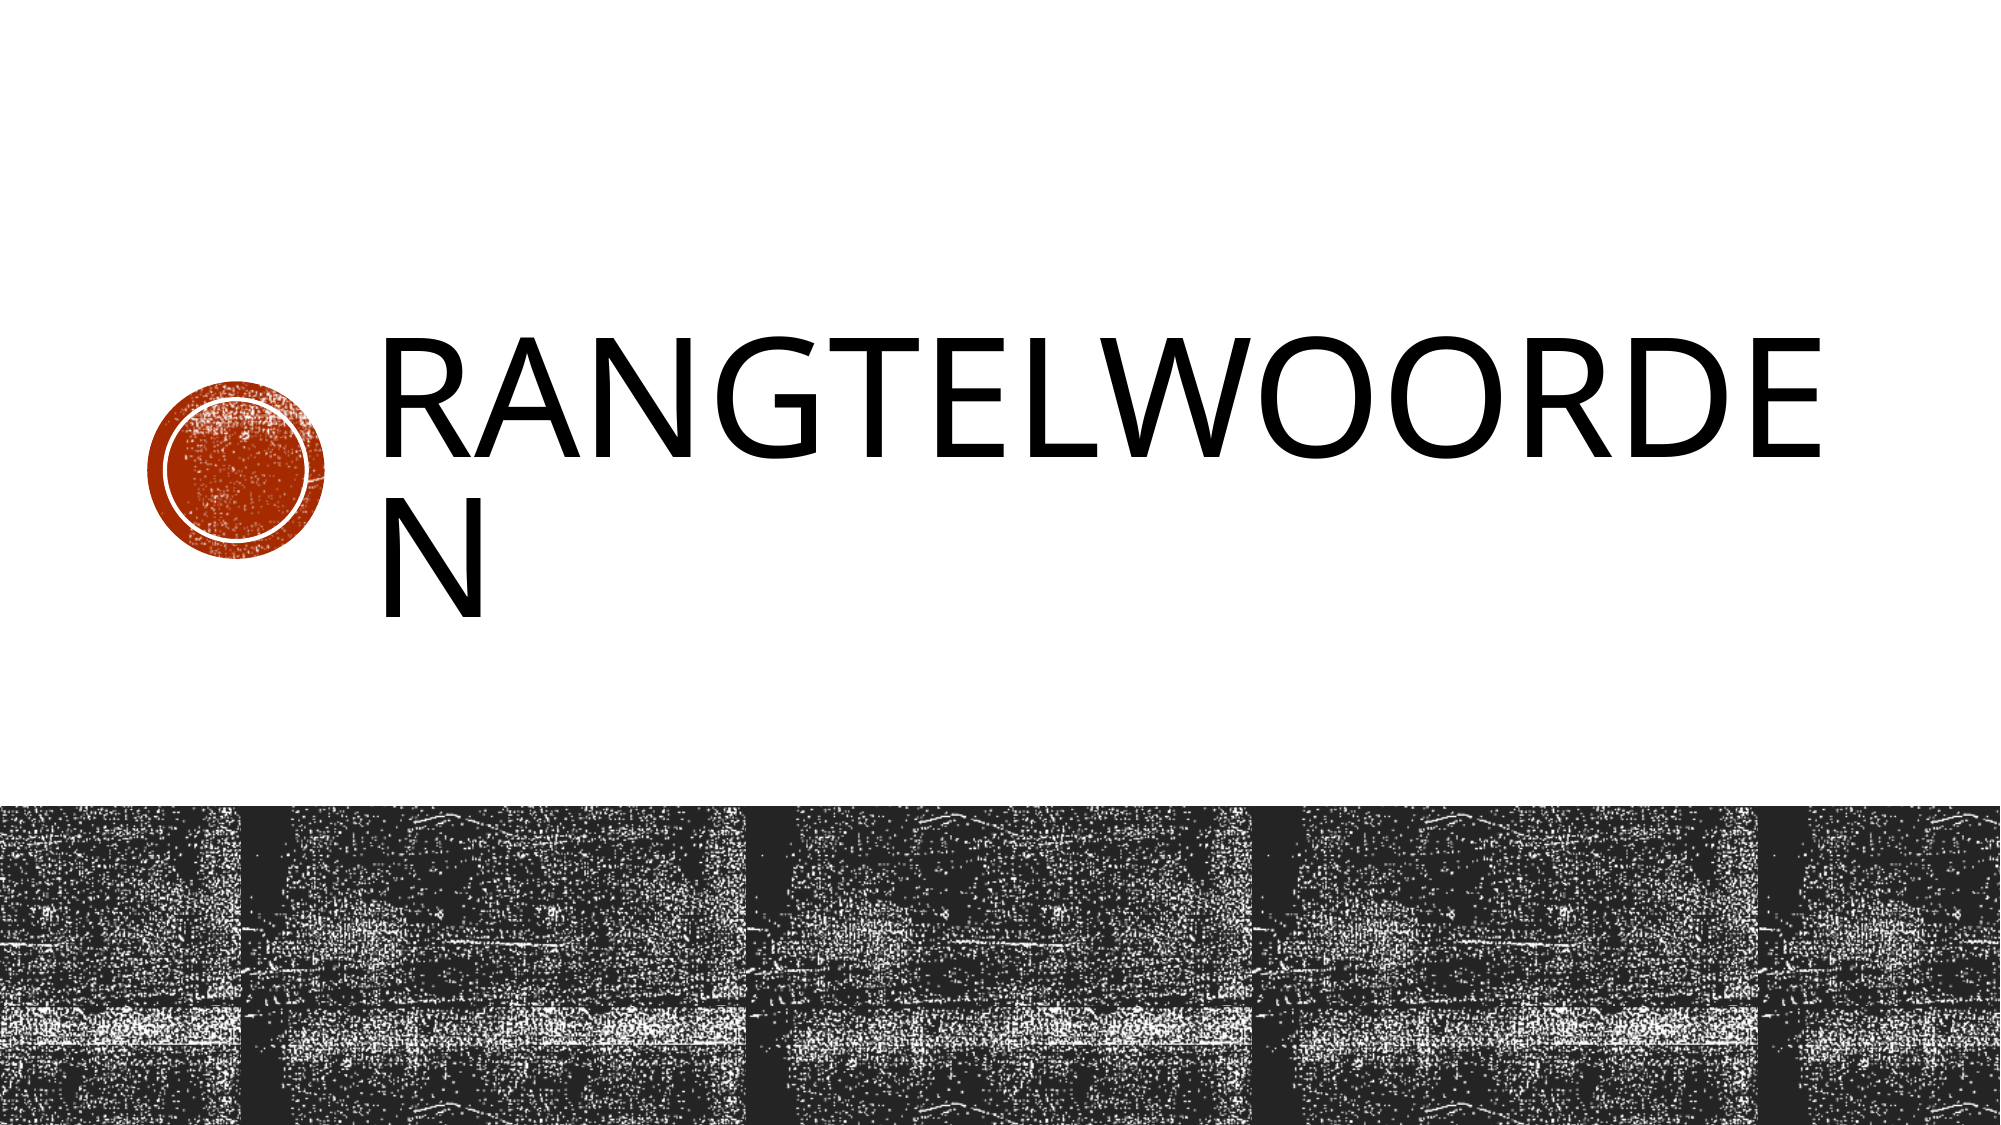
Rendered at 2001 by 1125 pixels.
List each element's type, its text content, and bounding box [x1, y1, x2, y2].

title rangtelwoorden [355, 201, 1878, 779]
